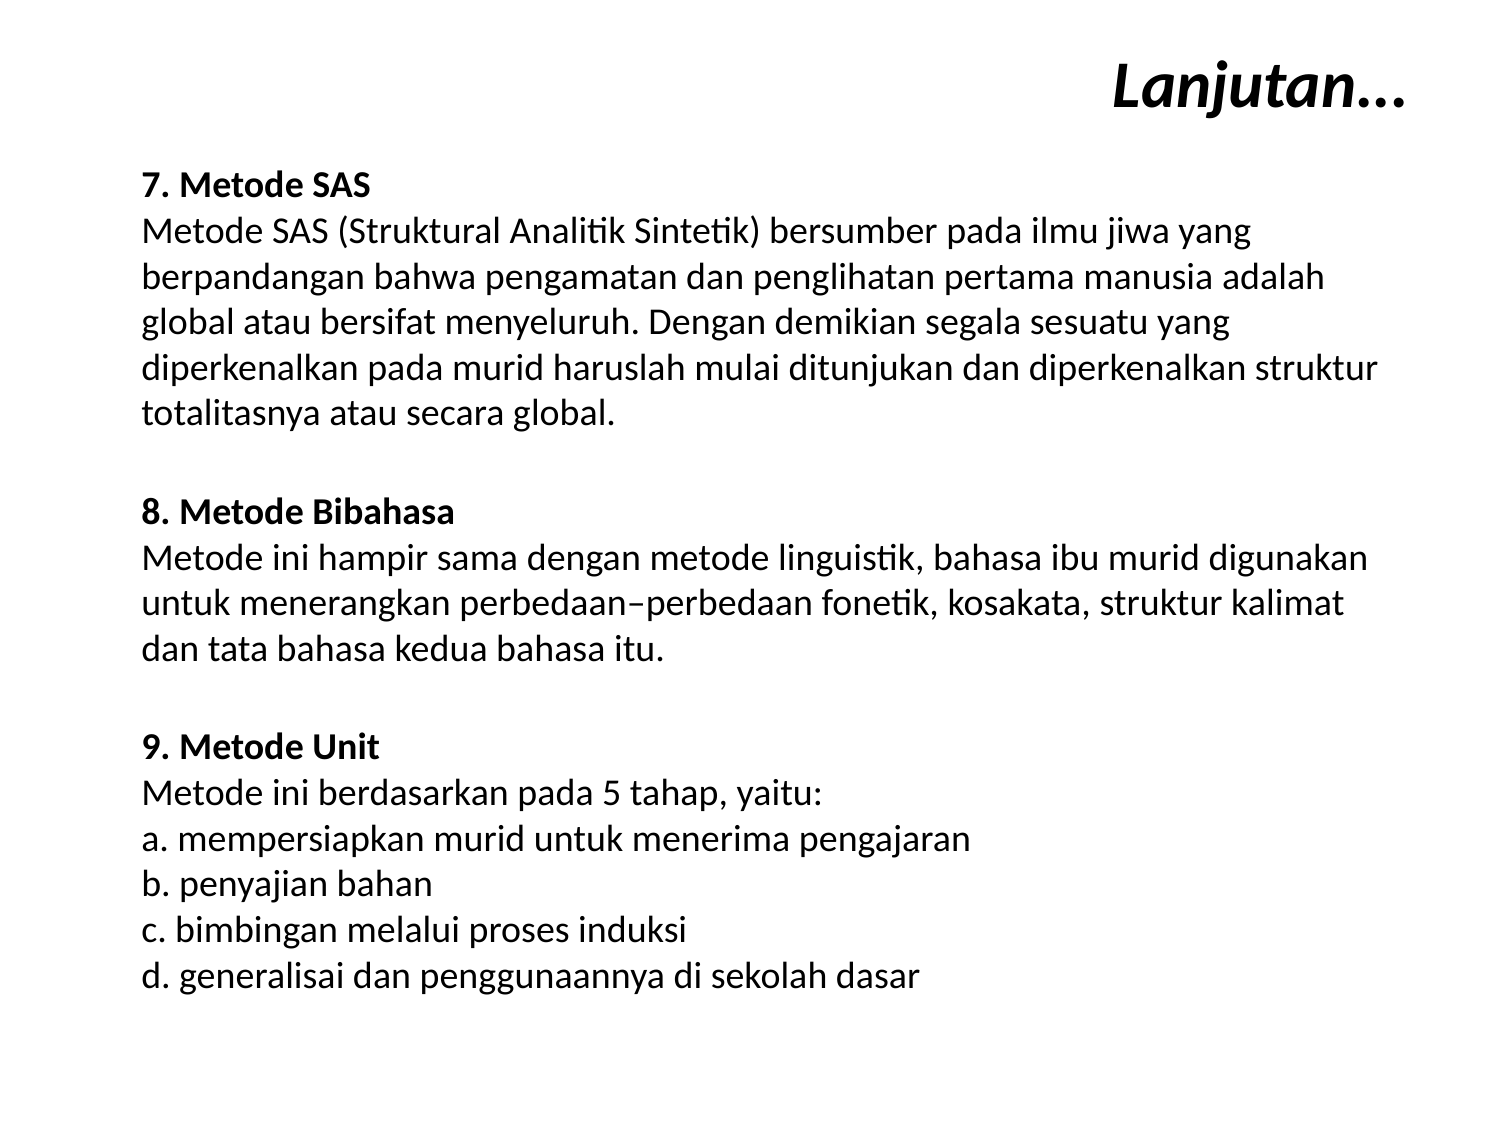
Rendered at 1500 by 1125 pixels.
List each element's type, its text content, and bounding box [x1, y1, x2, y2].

title Lanjutan... [75, 45, 1425, 118]
list 7. Metode SAS Metode SAS (Struktural Analitik Sintetik) bersumber pada ilmu jiwa yang berpandangan bahwa pengamatan dan penglihatan pertama manusia adalah global atau bersifat menyeluruh. Dengan demikian segala sesuatu yang diperkenalkan pada murid haruslah mulai ditunjukan dan diperkenalkan struktur totalitasnya atau secara global. 8. Metode Bibahasa Metode ini hampir sama dengan metode linguistik, bahasa ibu murid digunakan untuk menerangkan perbedaan–perbedaan fonetik, kosakata, struktur kalimat dan tata bahasa kedua bahasa itu. 9. Metode Unit Metode ini berdasarkan pada 5 tahap, yaitu: a. mempersiapkan murid untuk menerima pengajaran b. penyajian bahan c. bimbingan melalui proses induksi d. generalisai dan penggunaannya di sekolah dasar [75, 152, 1425, 1005]
